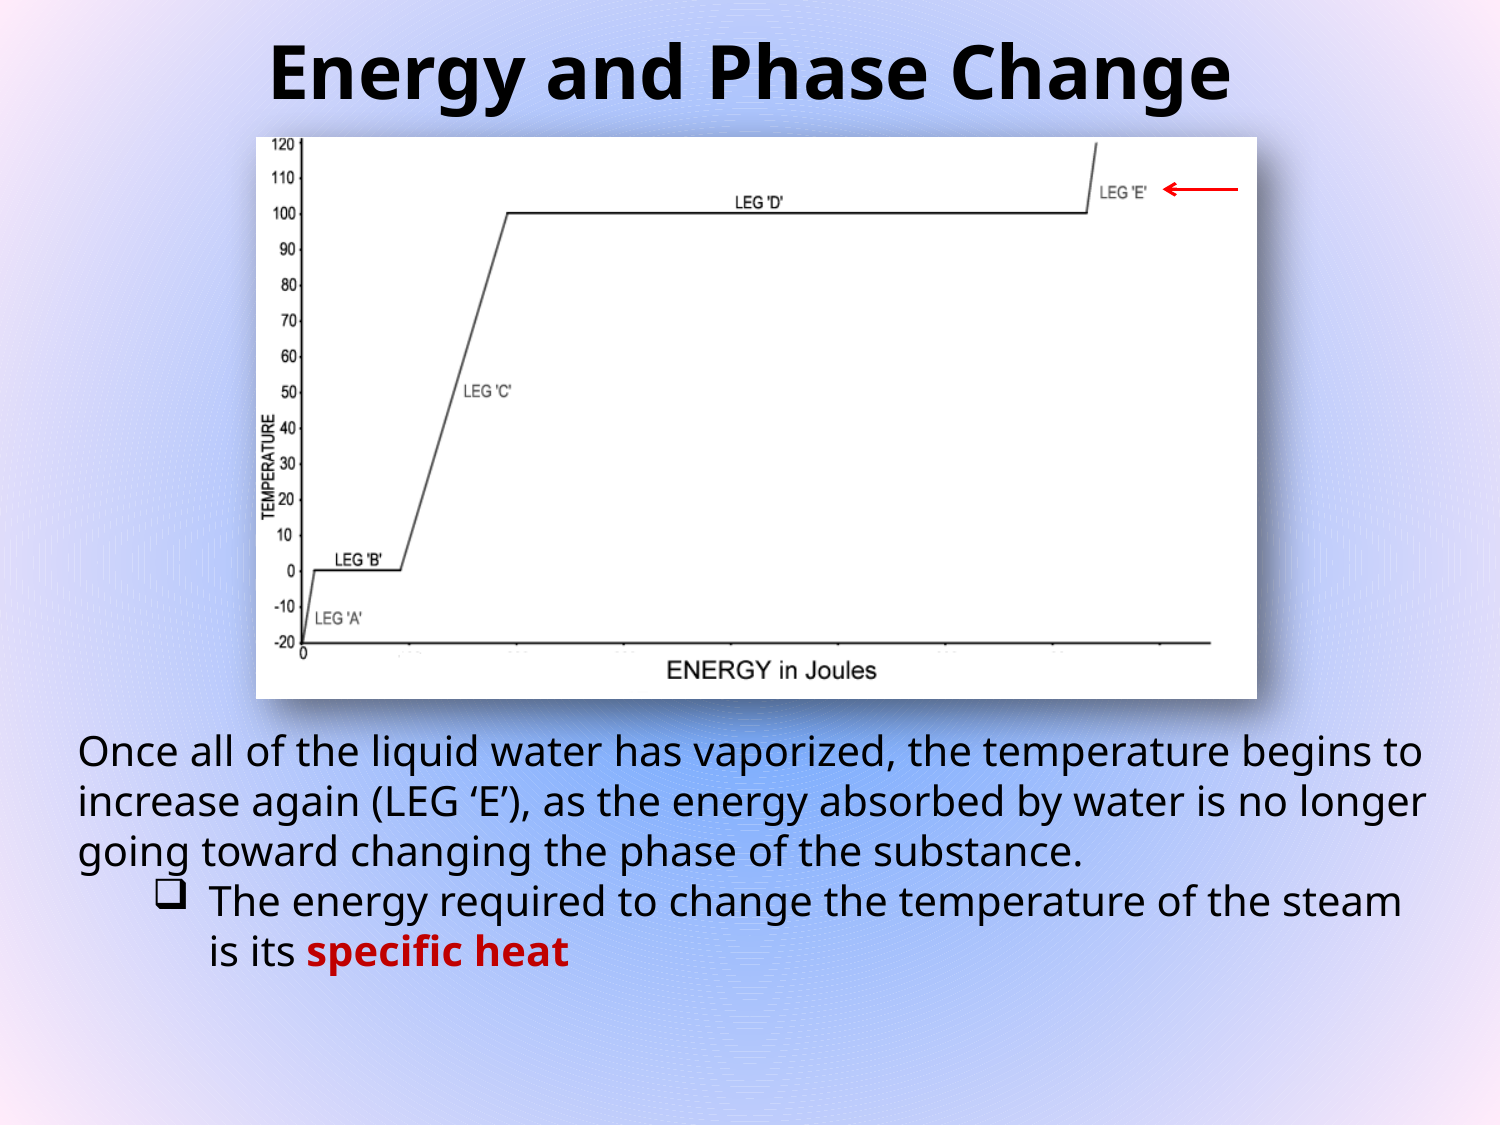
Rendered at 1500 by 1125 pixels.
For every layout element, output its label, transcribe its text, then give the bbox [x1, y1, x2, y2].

text_box Once all of the liquid water has vaporized, the temperature begins to increase again (LEG ‘E’), as the energy absorbed by water is no longer going toward changing the phase of the substance. The energy required to change the temperature of the steam is its specific heat [62, 717, 1450, 1083]
title Energy and Phase Change [112, 1, 1388, 138]
picture [255, 137, 1257, 699]
